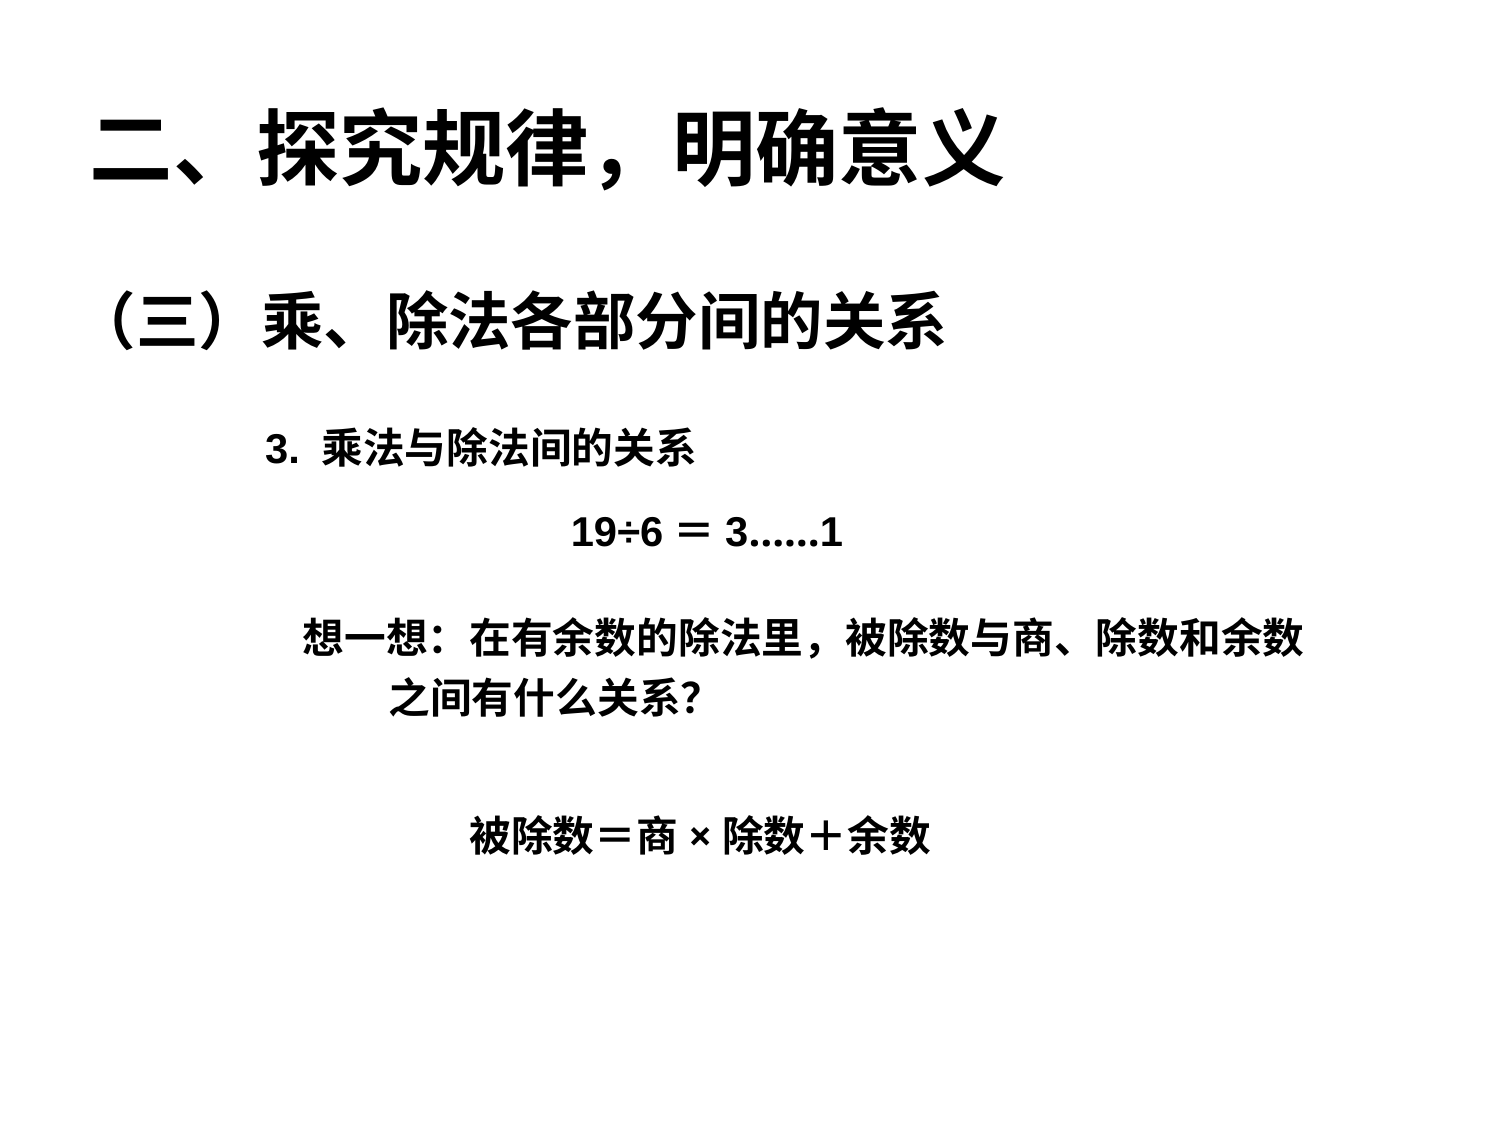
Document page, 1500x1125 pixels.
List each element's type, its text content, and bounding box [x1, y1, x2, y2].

text_box 19÷6＝3……1 [435, 487, 979, 563]
text_box 3. 乘法与除法间的关系 [250, 404, 849, 480]
text_box 二、探究规律，明确意义 [74, 66, 1336, 206]
text_box 被除数＝商×除数＋余数 [454, 792, 1041, 867]
text_box （三）乘、除法各部分间的关系 [59, 259, 1068, 365]
text_box 想一想：在有余数的除法里，被除数与商、除数和余数 之间有什么关系？ [287, 594, 1471, 730]
